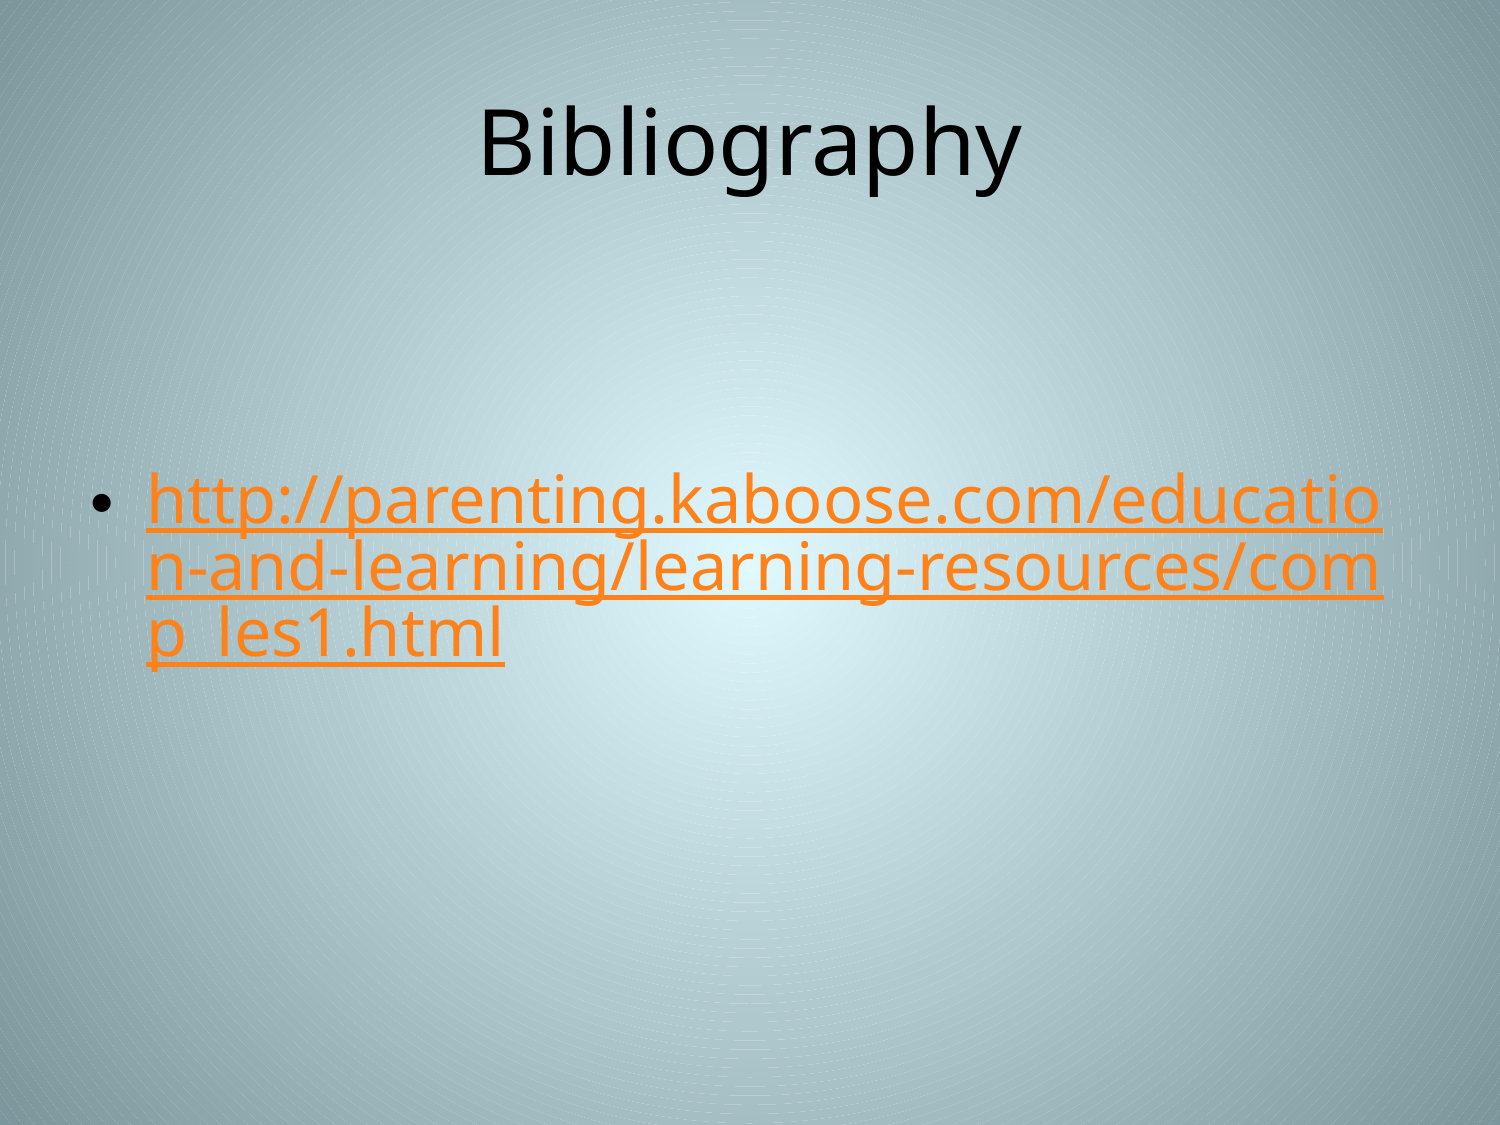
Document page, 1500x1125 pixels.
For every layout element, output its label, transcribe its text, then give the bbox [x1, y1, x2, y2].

title Bibliography [75, 45, 1425, 233]
list http://parenting.kaboose.com/education-and-learning/learning-resources/comp_les1.html [75, 262, 1425, 1005]
